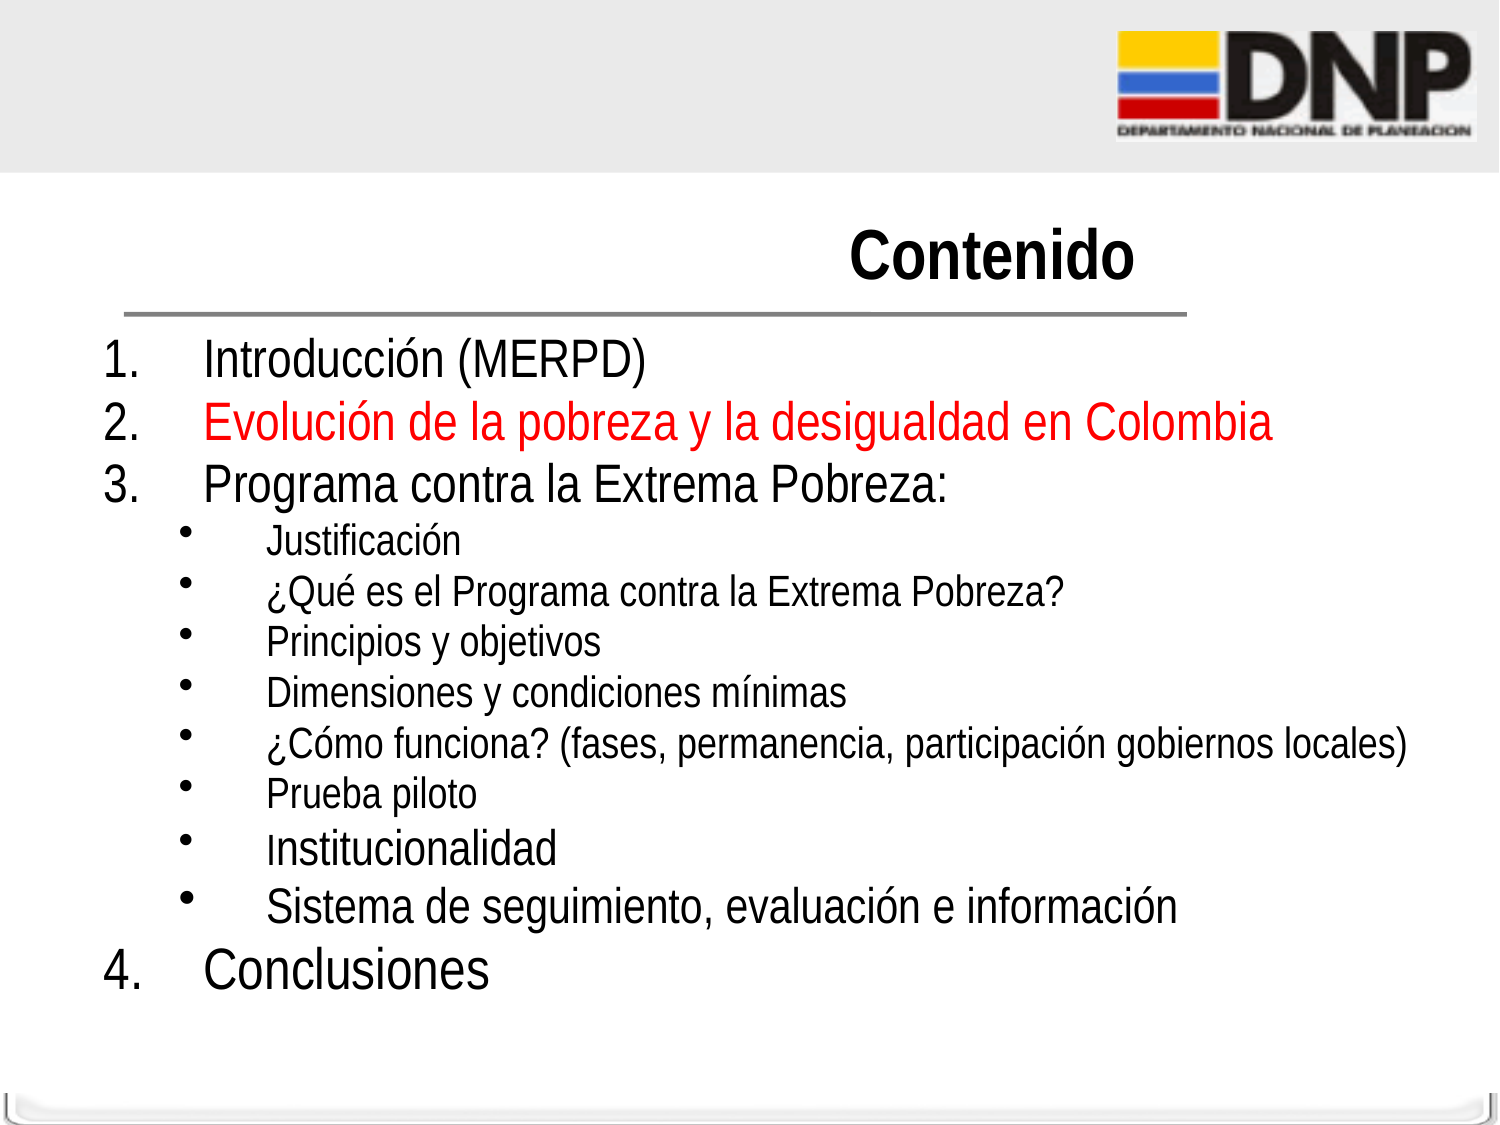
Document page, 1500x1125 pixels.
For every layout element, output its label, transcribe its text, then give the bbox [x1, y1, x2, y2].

picture [0, 1093, 1500, 1125]
title Contenido [112, 201, 1152, 328]
list Introducción (MERPD) Evolución de la pobreza y la desigualdad en Colombia Programa contra la Extrema Pobreza: Justificación ¿Qué es el Programa contra la Extrema Pobreza? Principios y objetivos Dimensiones y condiciones mínimas ¿Cómo funciona? (fases, permanencia, participación gobiernos locales) Prueba piloto Institucionalidad Sistema de seguimiento, evaluación e información Conclusiones [88, 328, 1436, 1094]
picture [1116, 31, 1477, 142]
